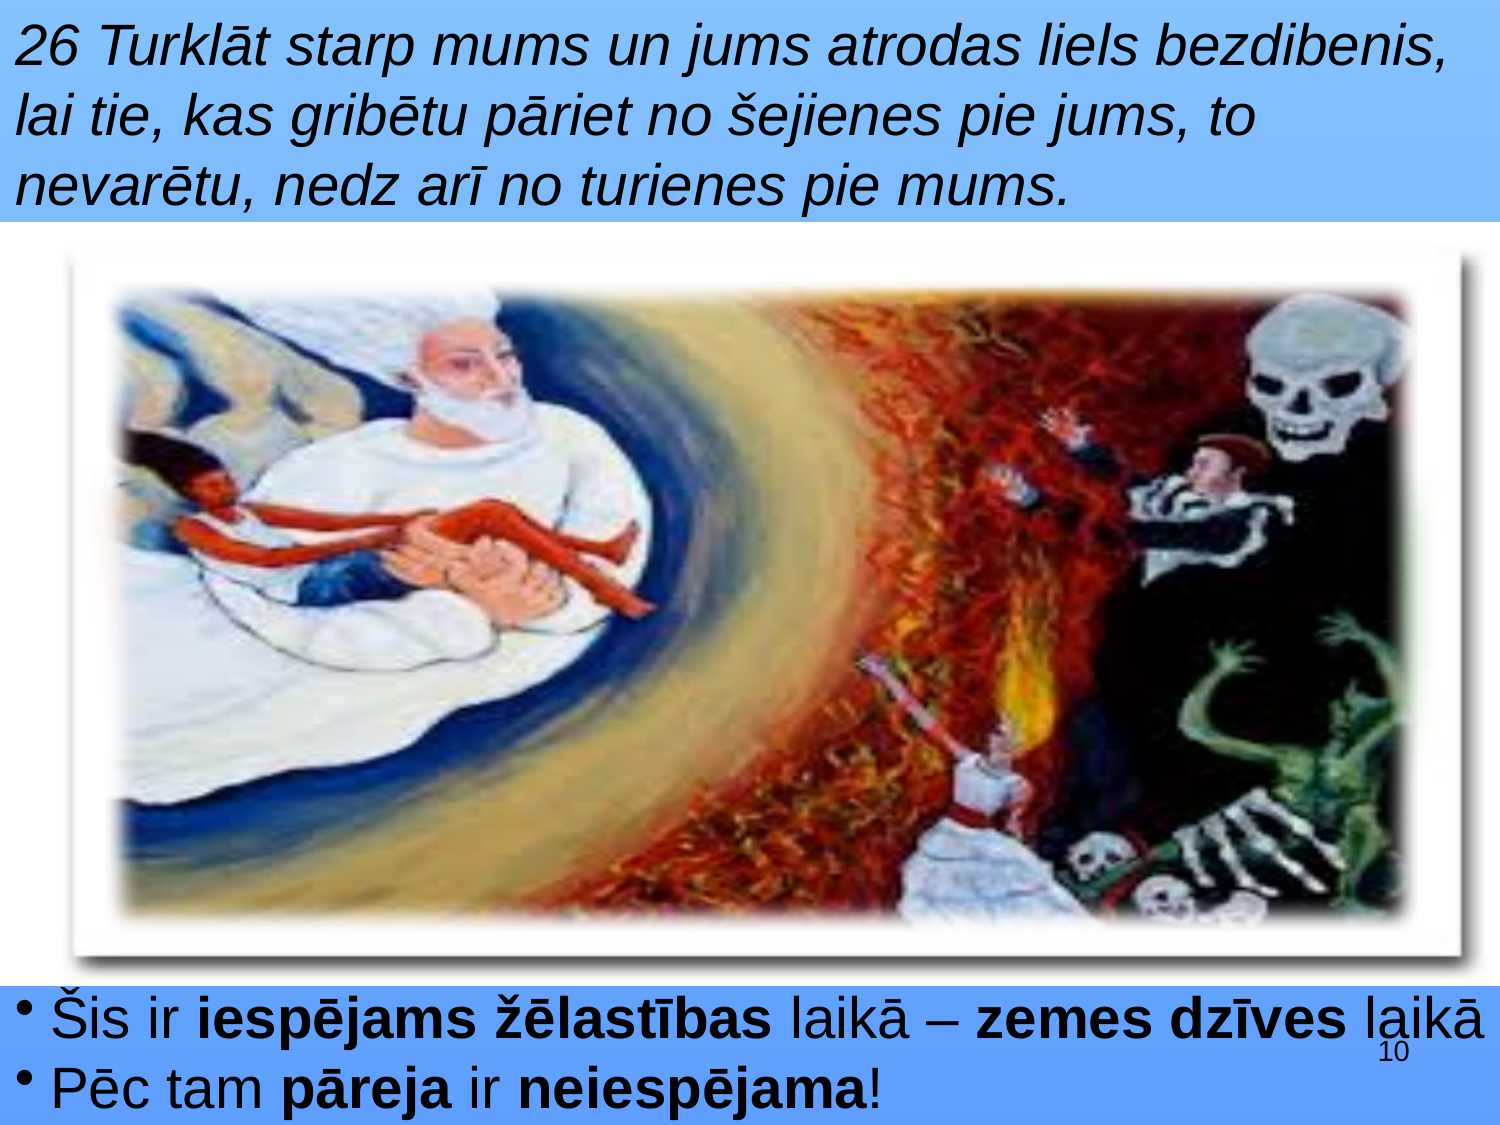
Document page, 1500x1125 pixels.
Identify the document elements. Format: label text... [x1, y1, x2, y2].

slide_number 10 [1074, 1024, 1426, 1103]
text_box Šis ir iespējams žēlastības laikā – zemes dzīves laikā Pēc tam pāreja ir neiespējama! [0, 994, 1500, 1125]
picture [0, 222, 1500, 986]
list 26 Turklāt starp mums un jums atrodas liels bezdibenis, lai tie, kas gribētu pāriet no šejienes pie jums, to nevarētu, nedz arī no turienes pie mums. [0, 0, 1500, 178]
